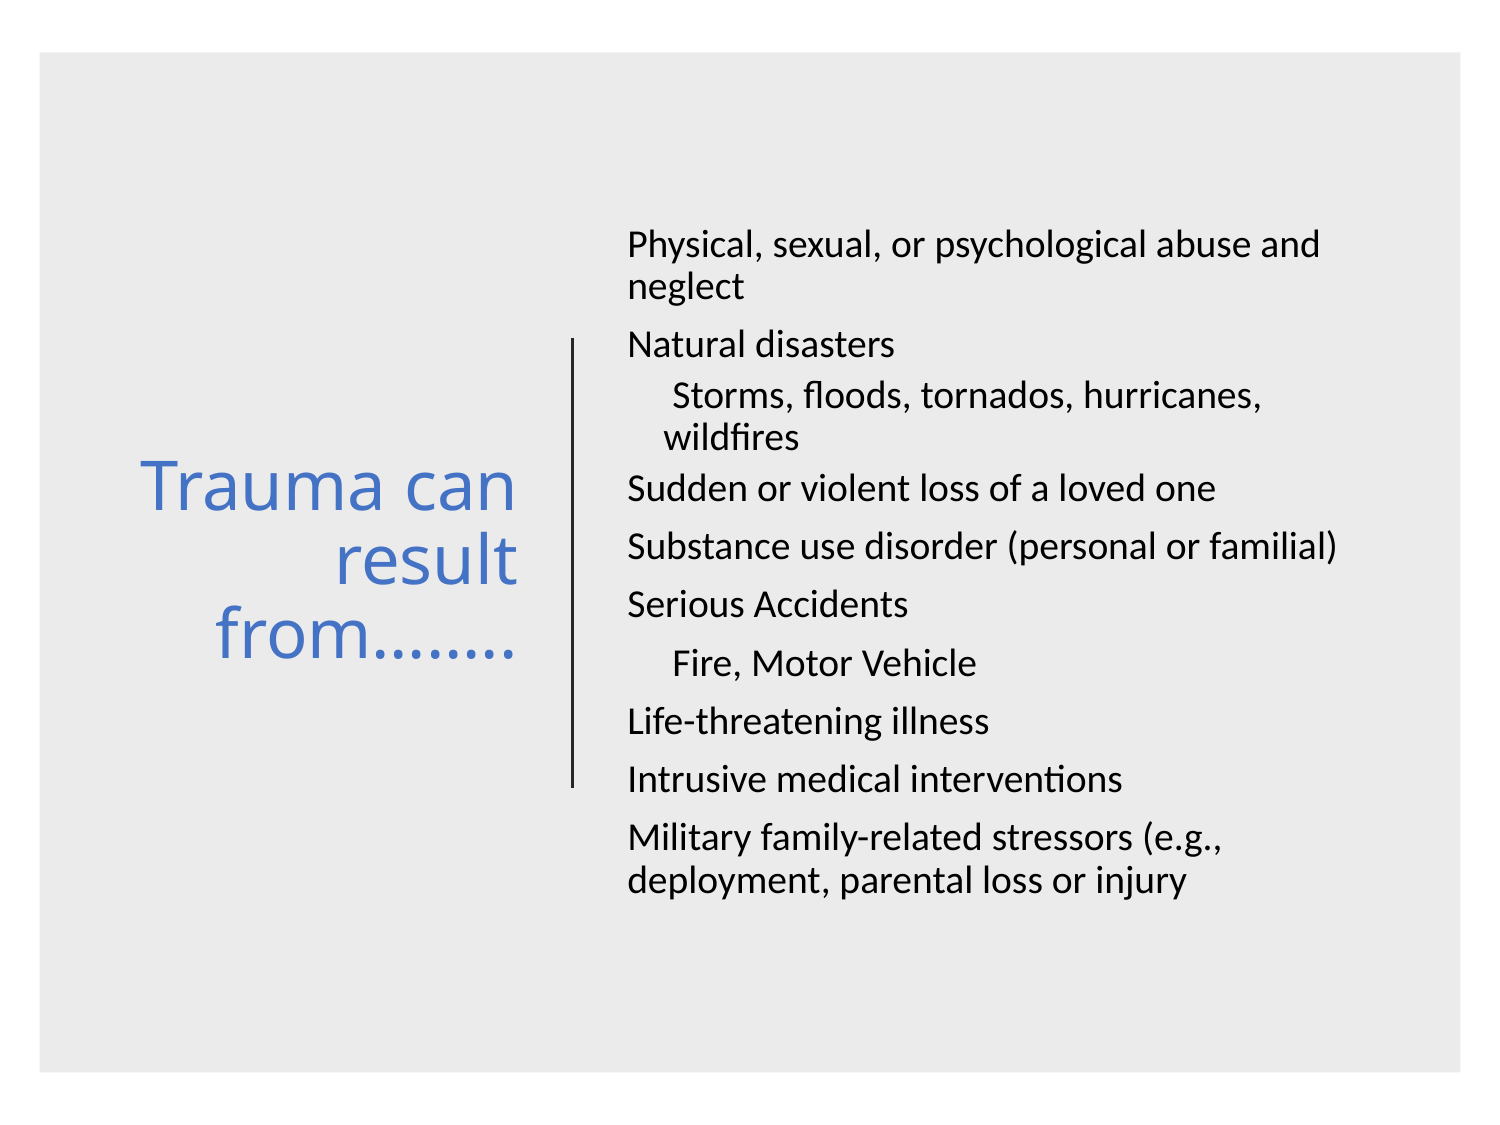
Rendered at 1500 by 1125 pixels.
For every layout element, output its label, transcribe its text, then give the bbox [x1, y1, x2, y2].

text_box [38, 51, 1461, 1073]
list Physical, sexual, or psychological abuse and neglect Natural disasters Storms, floods, tornados, hurricanes, wildfires Sudden or violent loss of a loved one Substance use disorder (personal or familial) Serious Accidents Fire, Motor Vehicle Life-threatening illness Intrusive medical interventions Military family-related stressors (e.g., deployment, parental loss or injury [612, 158, 1397, 967]
title Trauma can result from…….. [103, 158, 533, 967]
